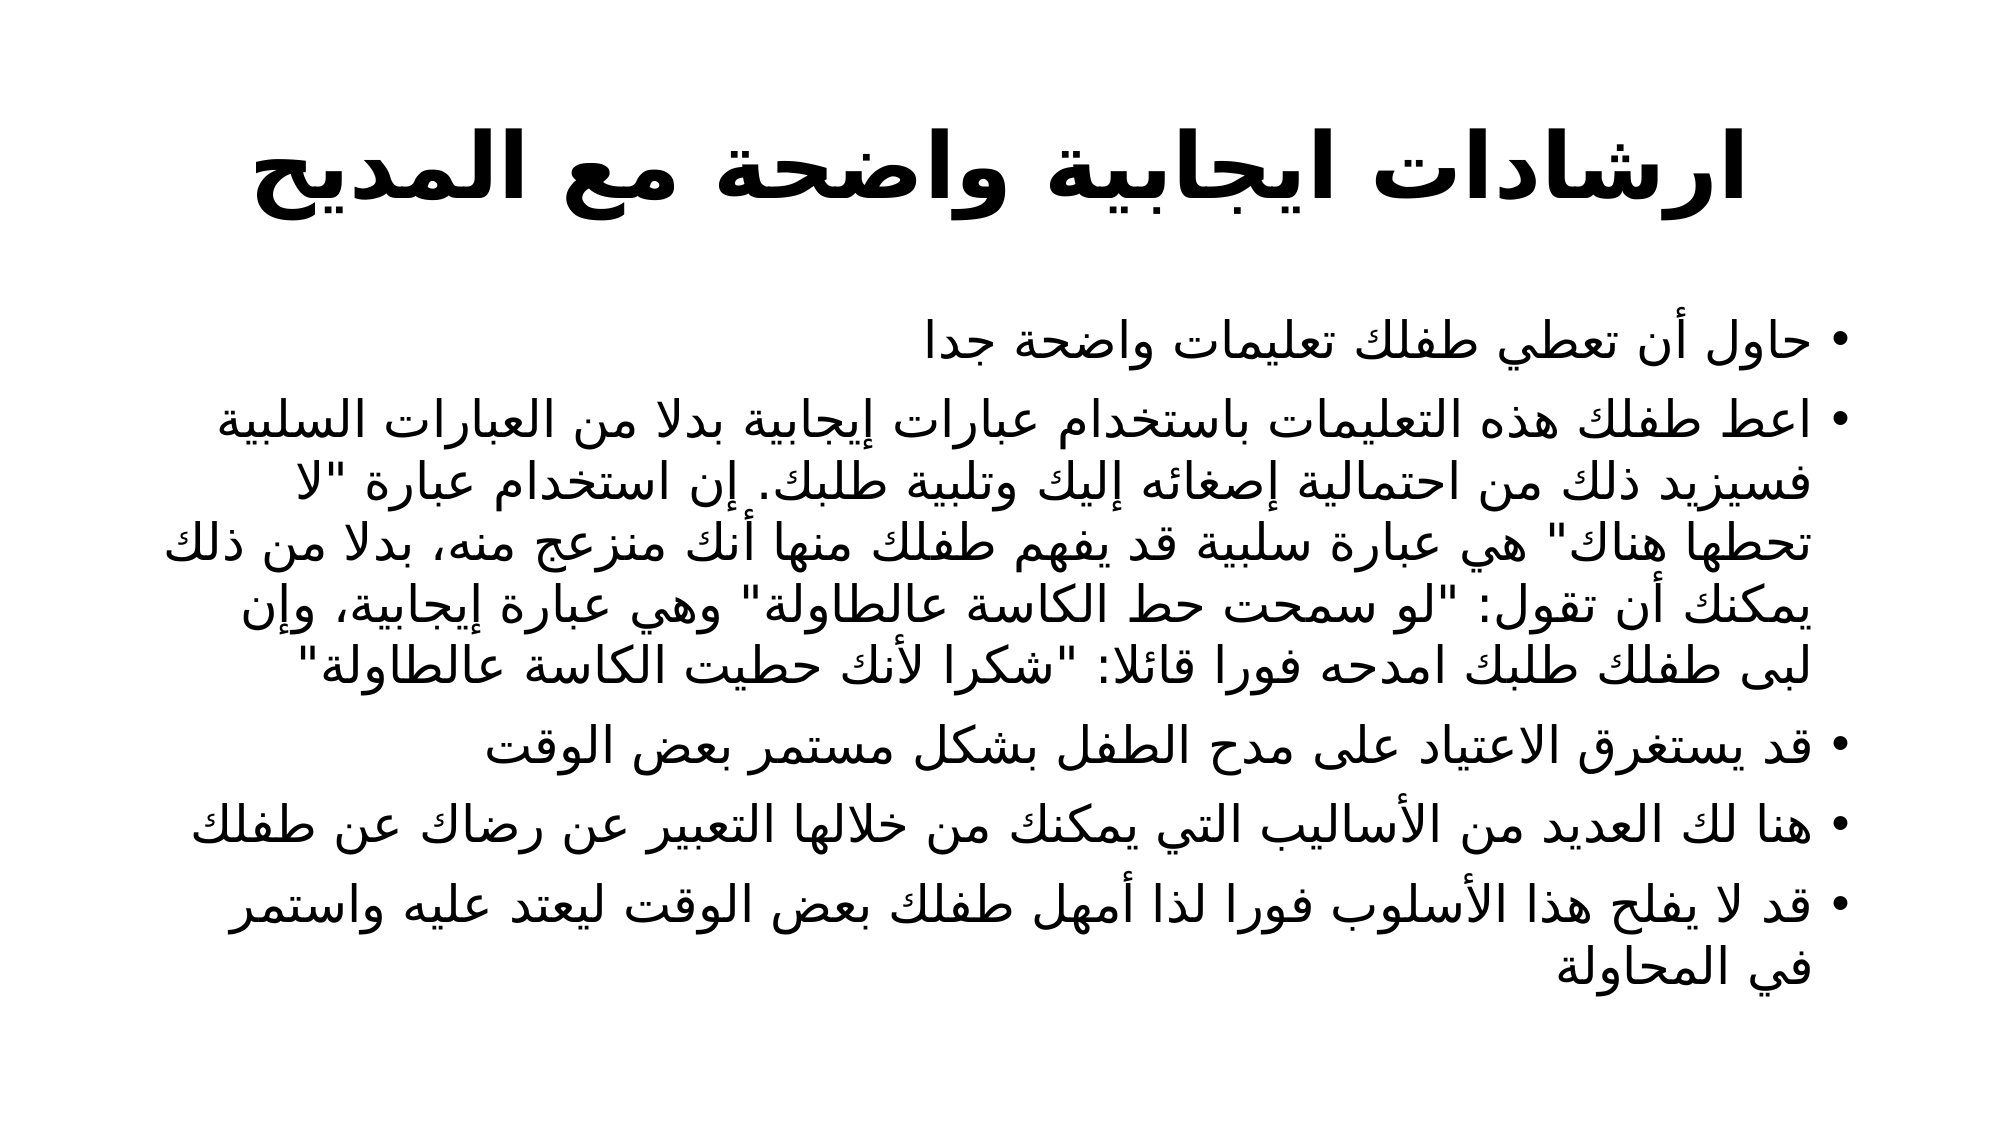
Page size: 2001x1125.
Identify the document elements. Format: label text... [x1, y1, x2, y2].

title ارشادات ايجابية واضحة مع المديح [137, 59, 1863, 278]
list حاول أن تعطي طفلك تعليمات واضحة جدا اعط طفلك هذه التعليمات باستخدام عبارات إيجابية بدلا من العبارات السلبية فسيزيد ذلك من احتمالية إصغائه إليك وتلبية طلبك. إن استخدام عبارة "لا تحطها هناك" هي عبارة سلبية قد يفهم طفلك منها أنك منزعج منه، بدلا من ذلك يمكنك أن تقول: "لو سمحت حط الكاسة عالطاولة" وهي عبارة إيجابية، وإن لبى طفلك طلبك امدحه فورا قائلا: "شكرا لأنك حطيت الكاسة عالطاولة" قد يستغرق الاعتياد على مدح الطفل بشكل مستمر بعض الوقت هنا لك العديد من الأساليب التي يمكنك من خلالها التعبير عن رضاك عن طفلك قد لا يفلح هذا الأسلوب فورا لذا أمهل طفلك بعض الوقت ليعتد عليه واستمر في المحاولة [137, 299, 1863, 1014]
